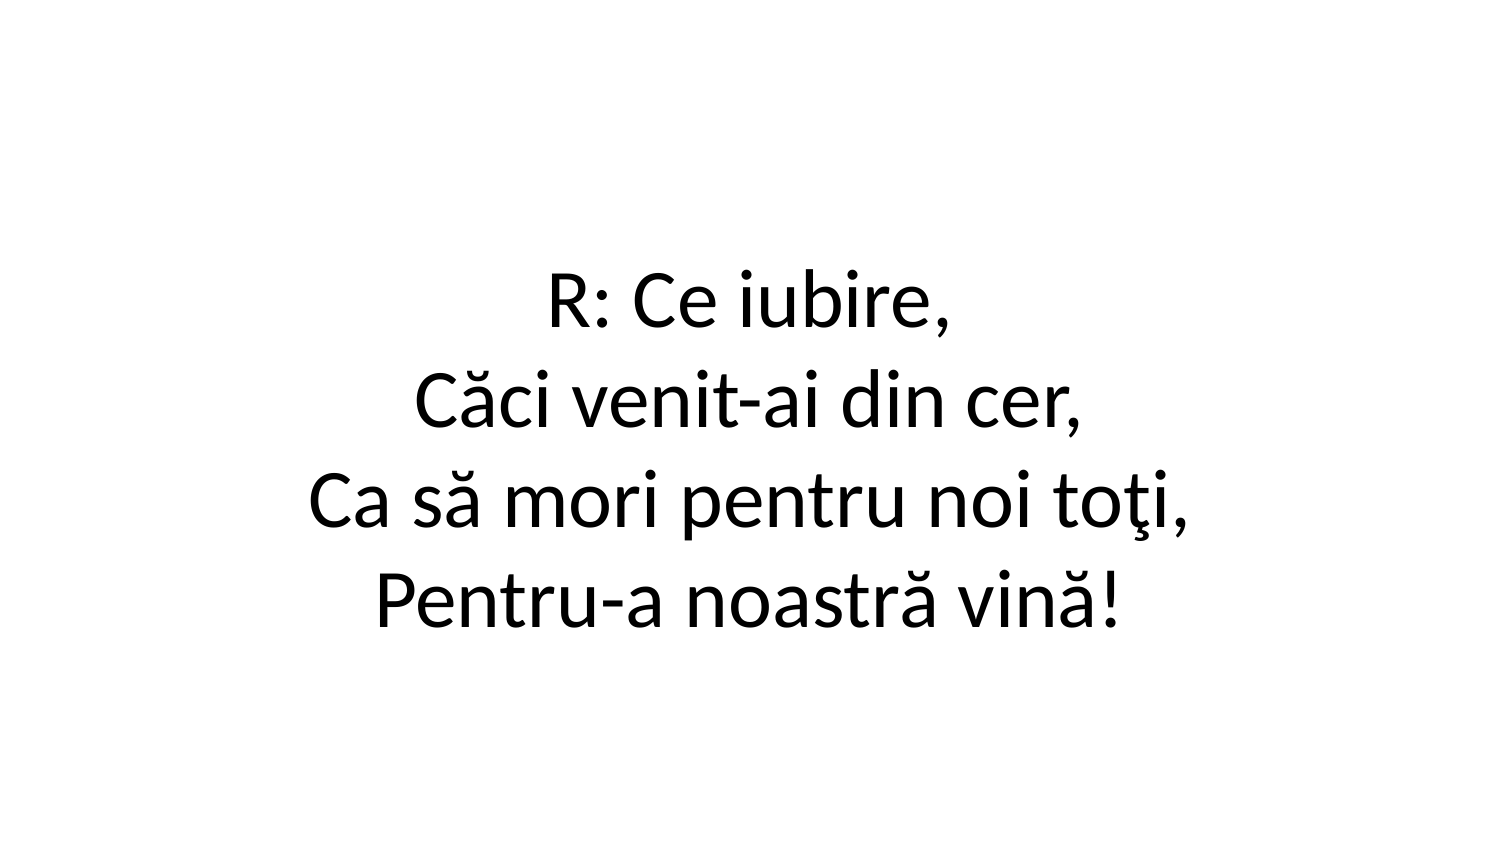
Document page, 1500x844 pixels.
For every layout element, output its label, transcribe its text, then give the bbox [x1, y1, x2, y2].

text_box R: Ce iubire, Căci venit-ai din cer, Ca să mori pentru noi toţi, Pentru-a noastră vină! [293, 192, 1207, 652]
